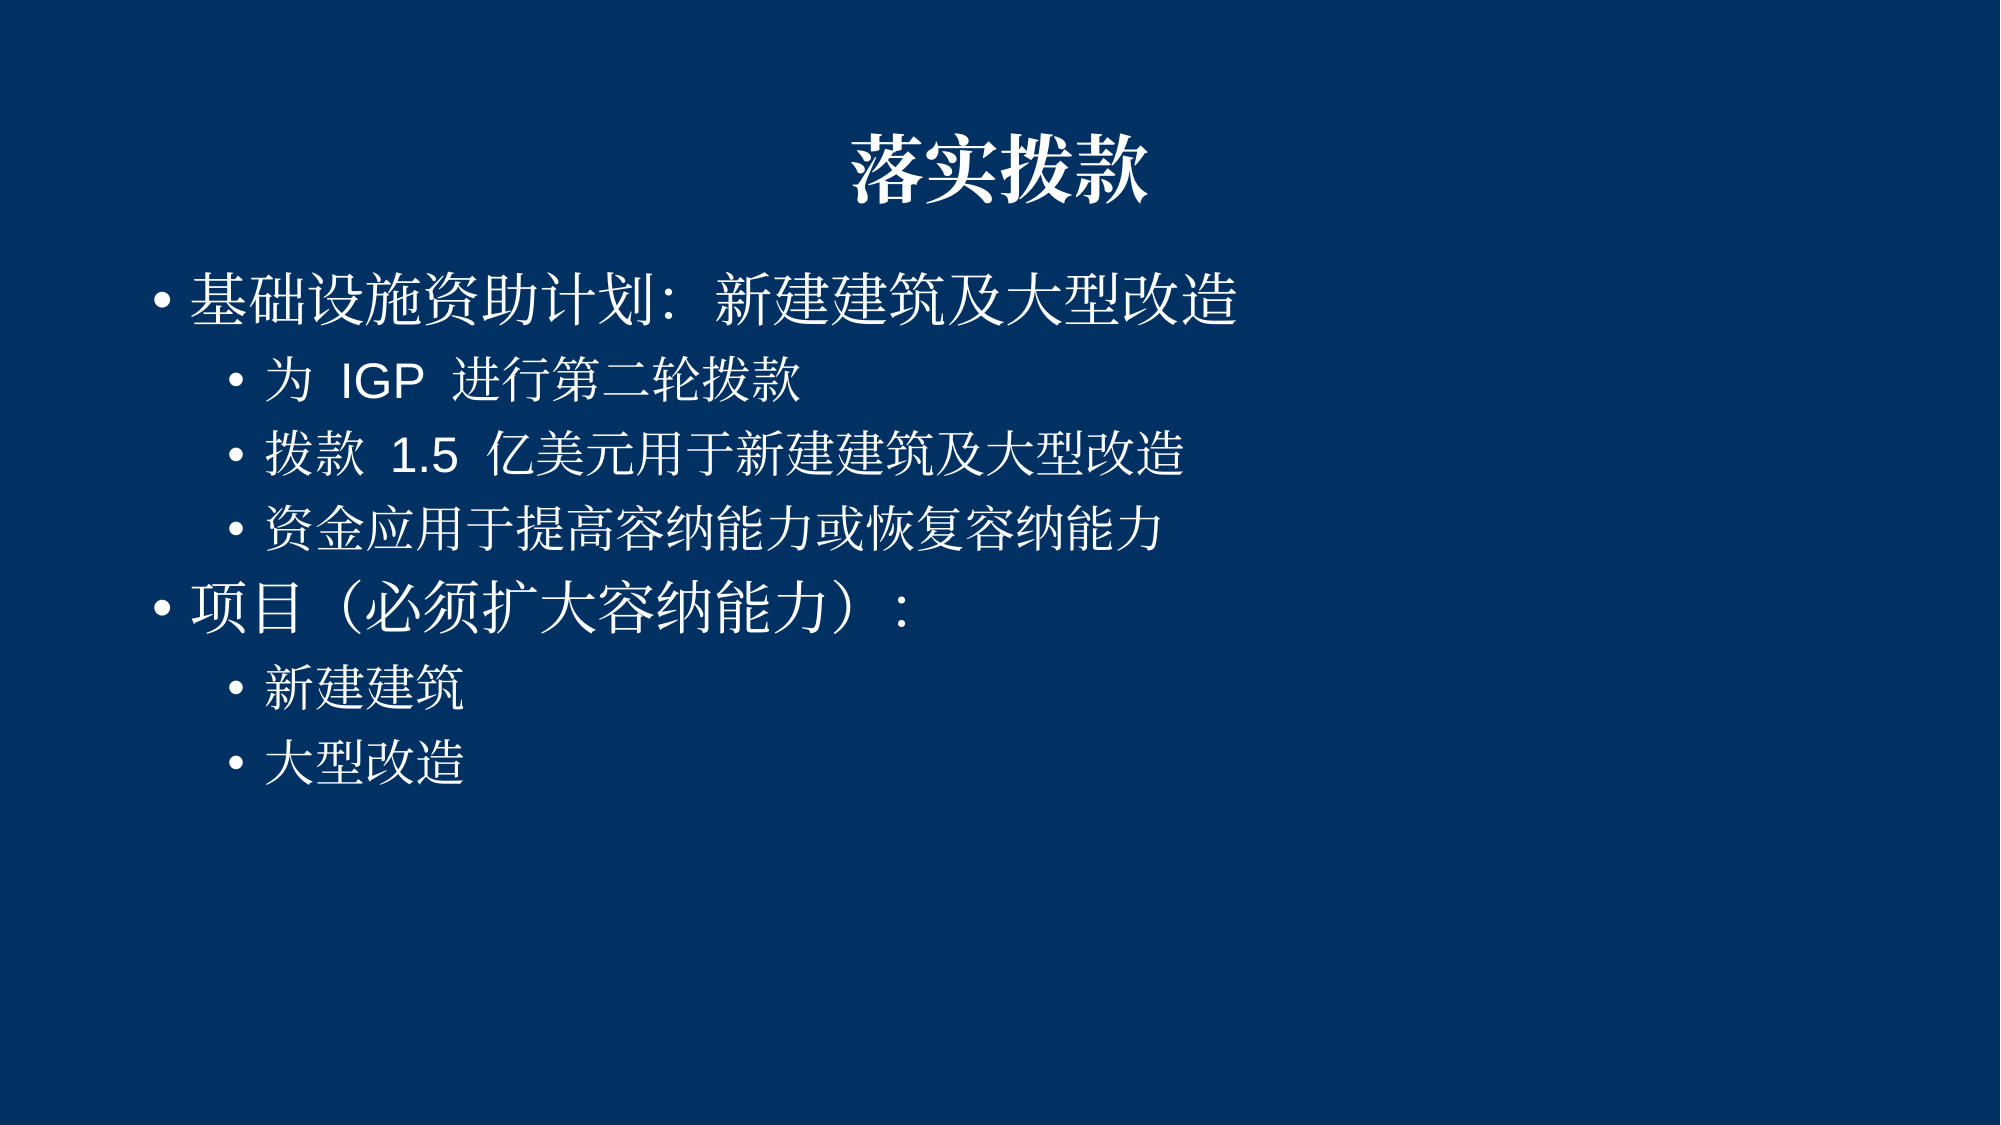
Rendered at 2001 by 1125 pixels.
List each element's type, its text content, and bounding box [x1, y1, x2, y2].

title 落实拨款 [137, 64, 1863, 263]
list 基础设施资助计划：新建建筑及大型改造 为 IGP 进行第二轮拨款 拨款 1.5 亿美元用于新建建筑及大型改造 资金应用于提高容纳能力或恢复容纳能力 项目（必须扩大容纳能力）： 新建建筑 大型改造 [137, 263, 1863, 917]
